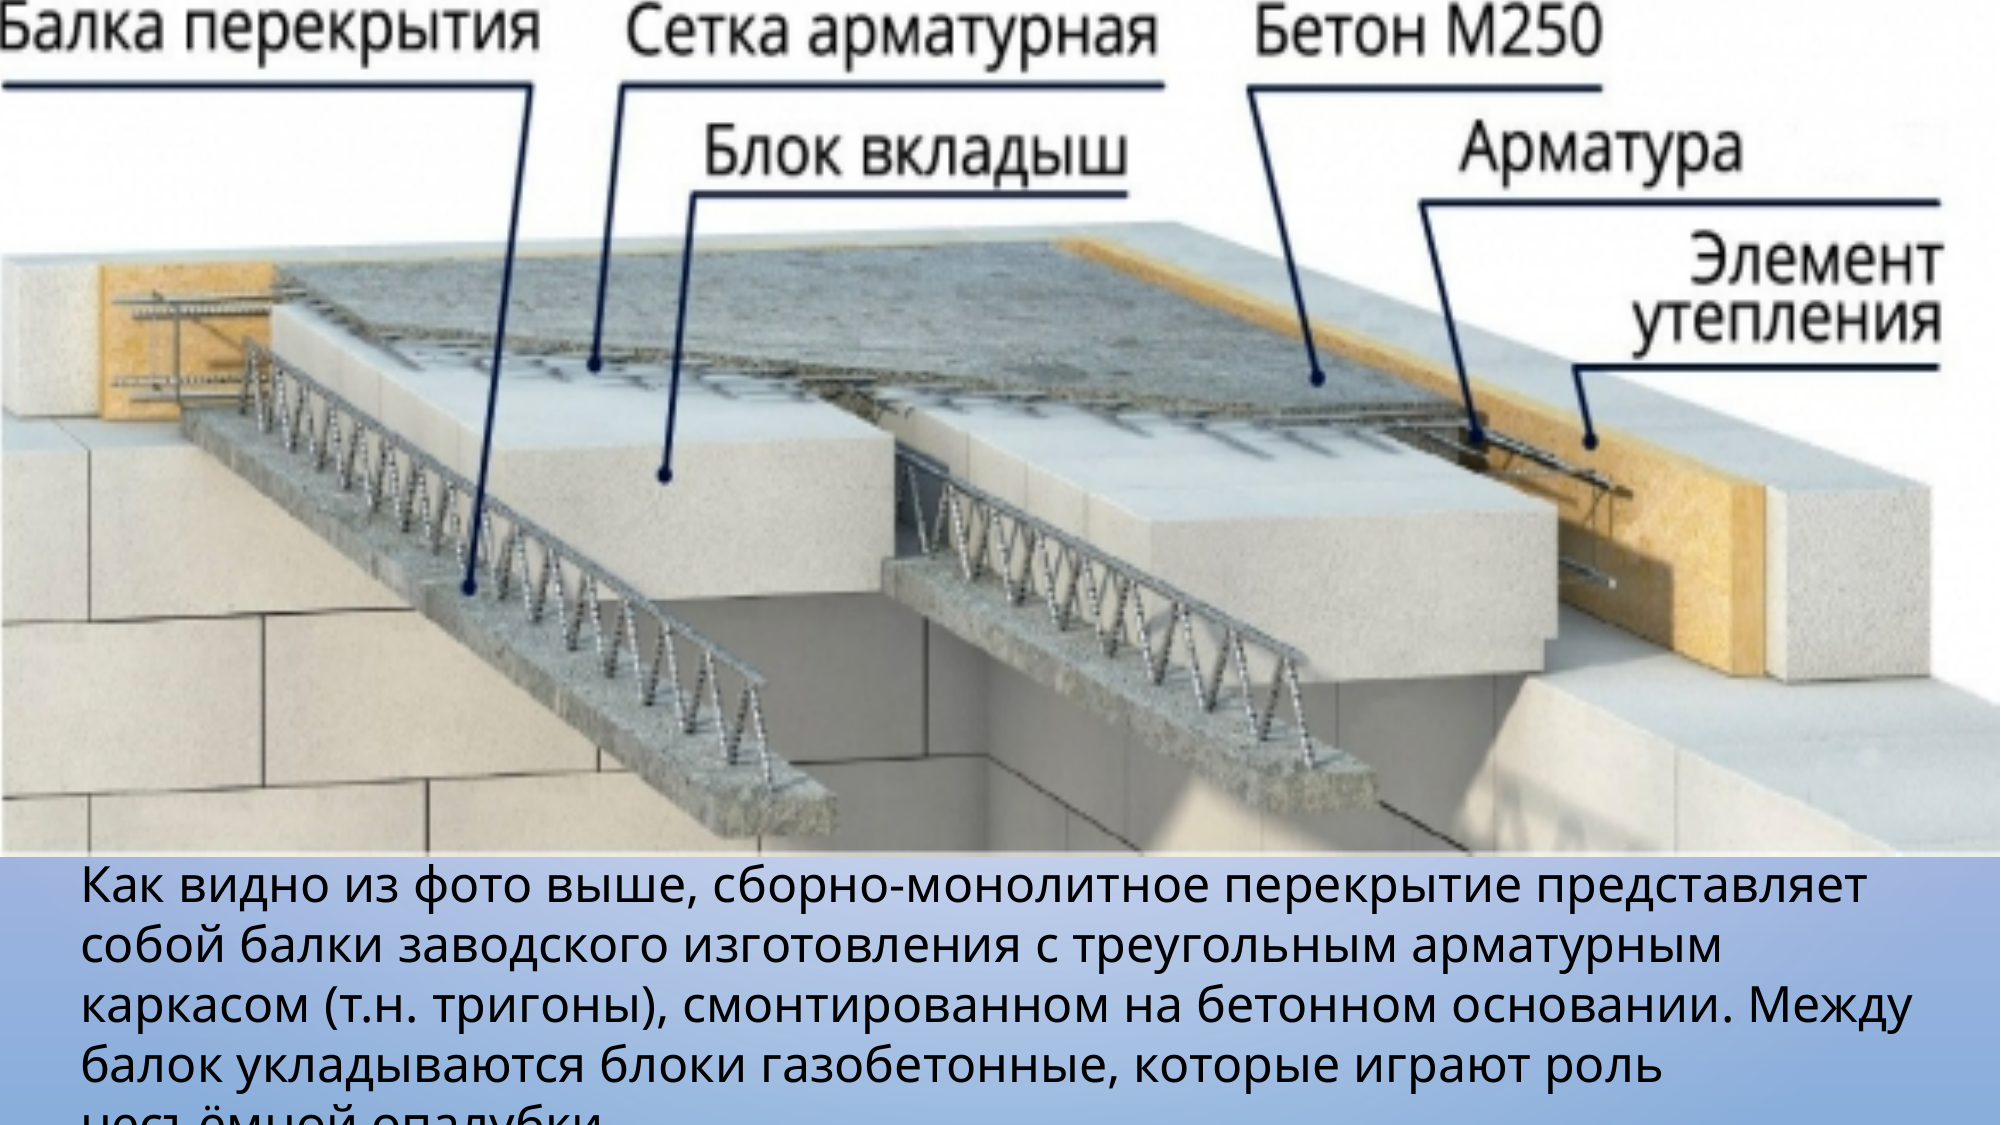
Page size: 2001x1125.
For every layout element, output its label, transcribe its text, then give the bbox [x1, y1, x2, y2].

text_box Как видно из фото выше, сборно-монолитное перекрытие представляет собой балки заводского изготовления с треугольным арматурным каркасом (т.н. тригоны), смонтированном на бетонном основании. Между балок укладываются блоки газобетонные, которые играют роль несъёмной опалубки. [65, 869, 1970, 1125]
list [0, 0, 2000, 857]
